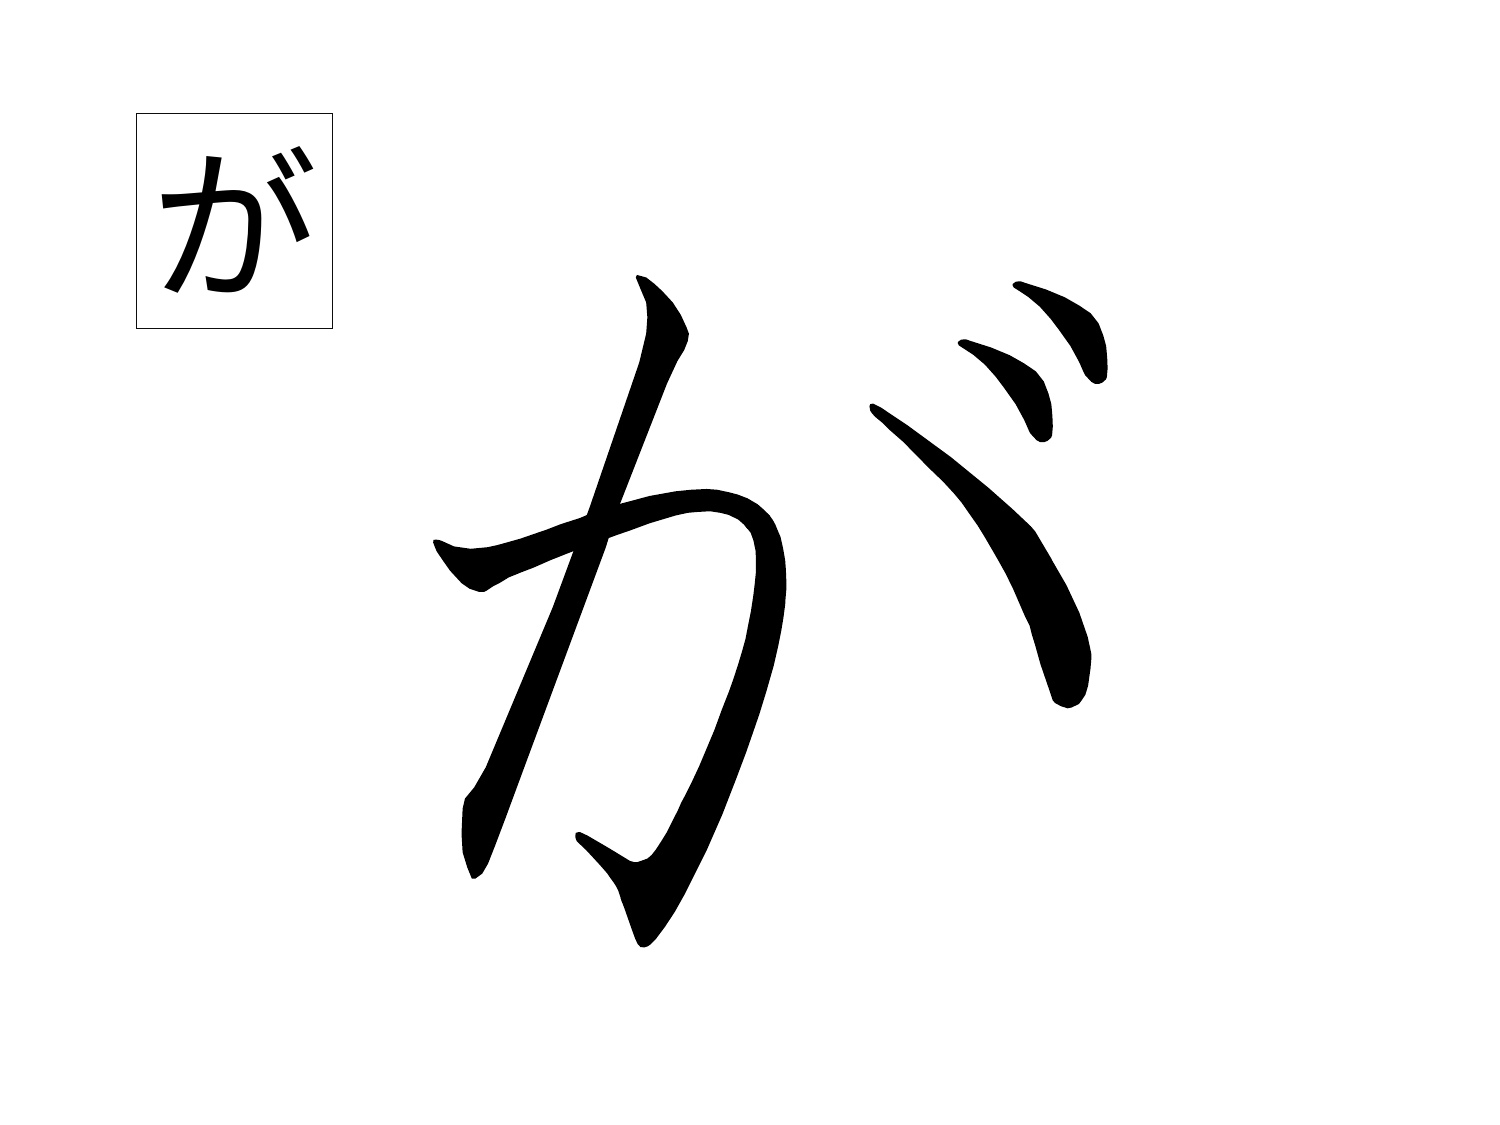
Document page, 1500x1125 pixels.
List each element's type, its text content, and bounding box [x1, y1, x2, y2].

text_box [459, 272, 692, 881]
text_box [620, 511, 789, 950]
text_box [573, 829, 649, 906]
text_box [1010, 279, 1110, 386]
text_box [431, 513, 584, 594]
text_box [955, 337, 1055, 445]
text_box が [136, 113, 333, 329]
text_box [611, 486, 772, 540]
text_box [867, 401, 1094, 711]
